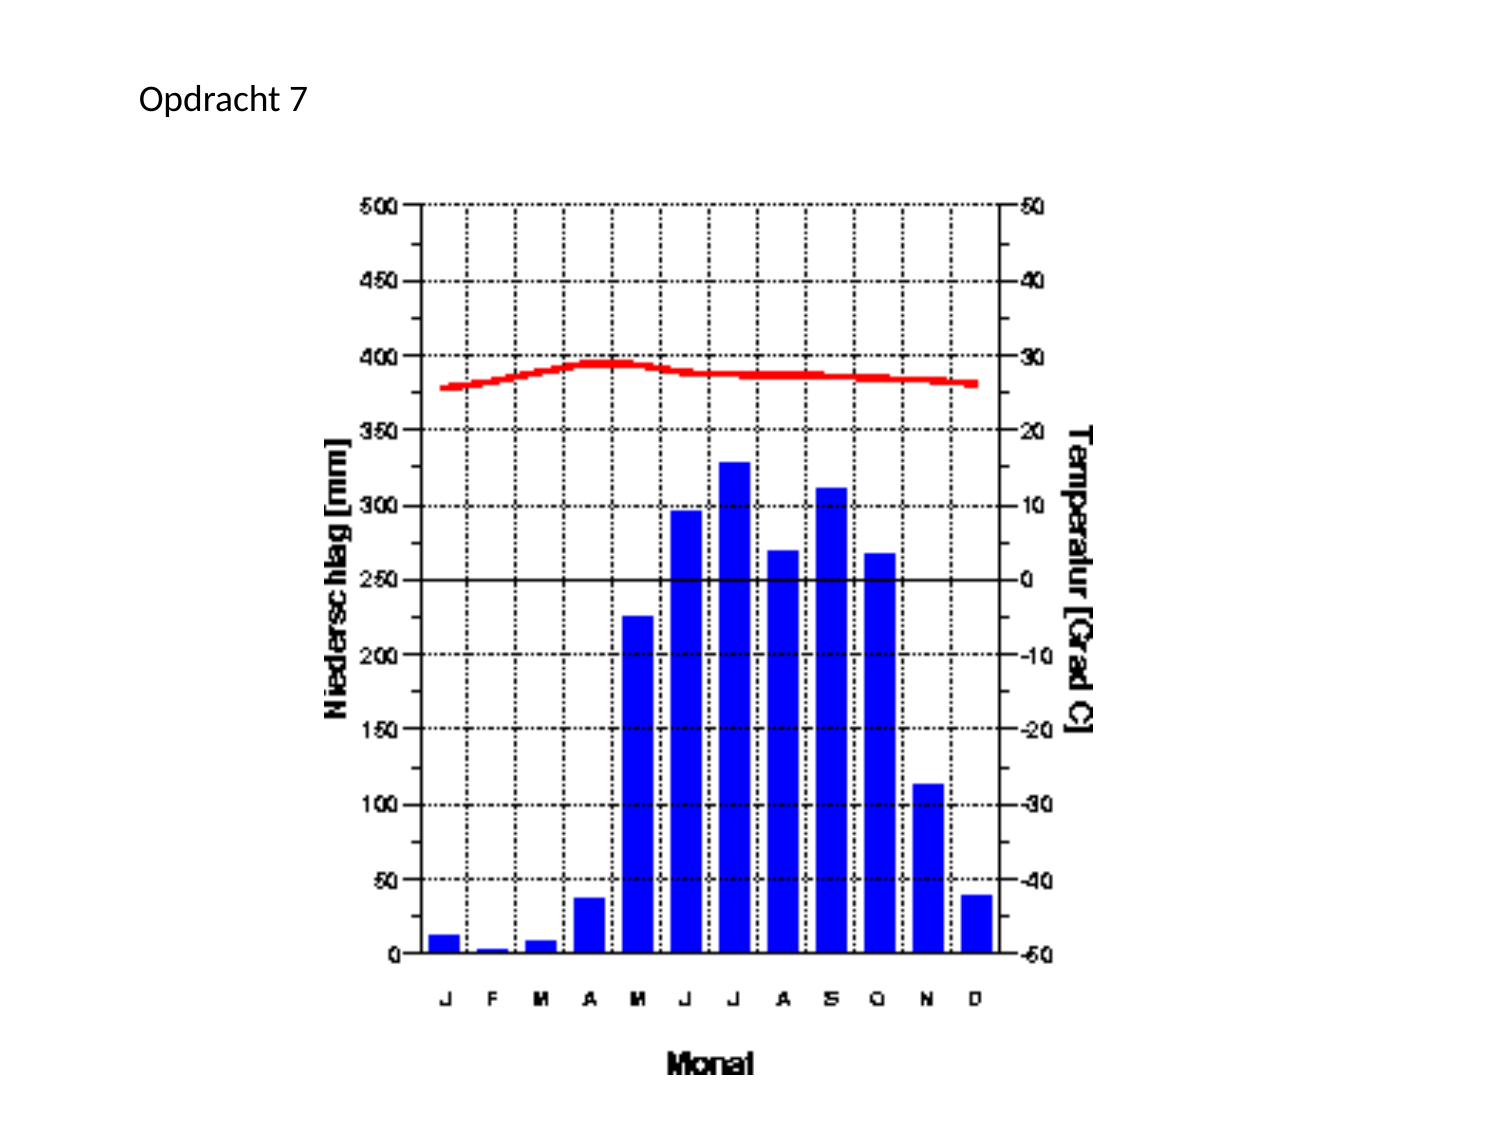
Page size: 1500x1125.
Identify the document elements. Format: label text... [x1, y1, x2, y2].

picture [324, 0, 1093, 1076]
text_box Opdracht 7 [123, 66, 319, 127]
